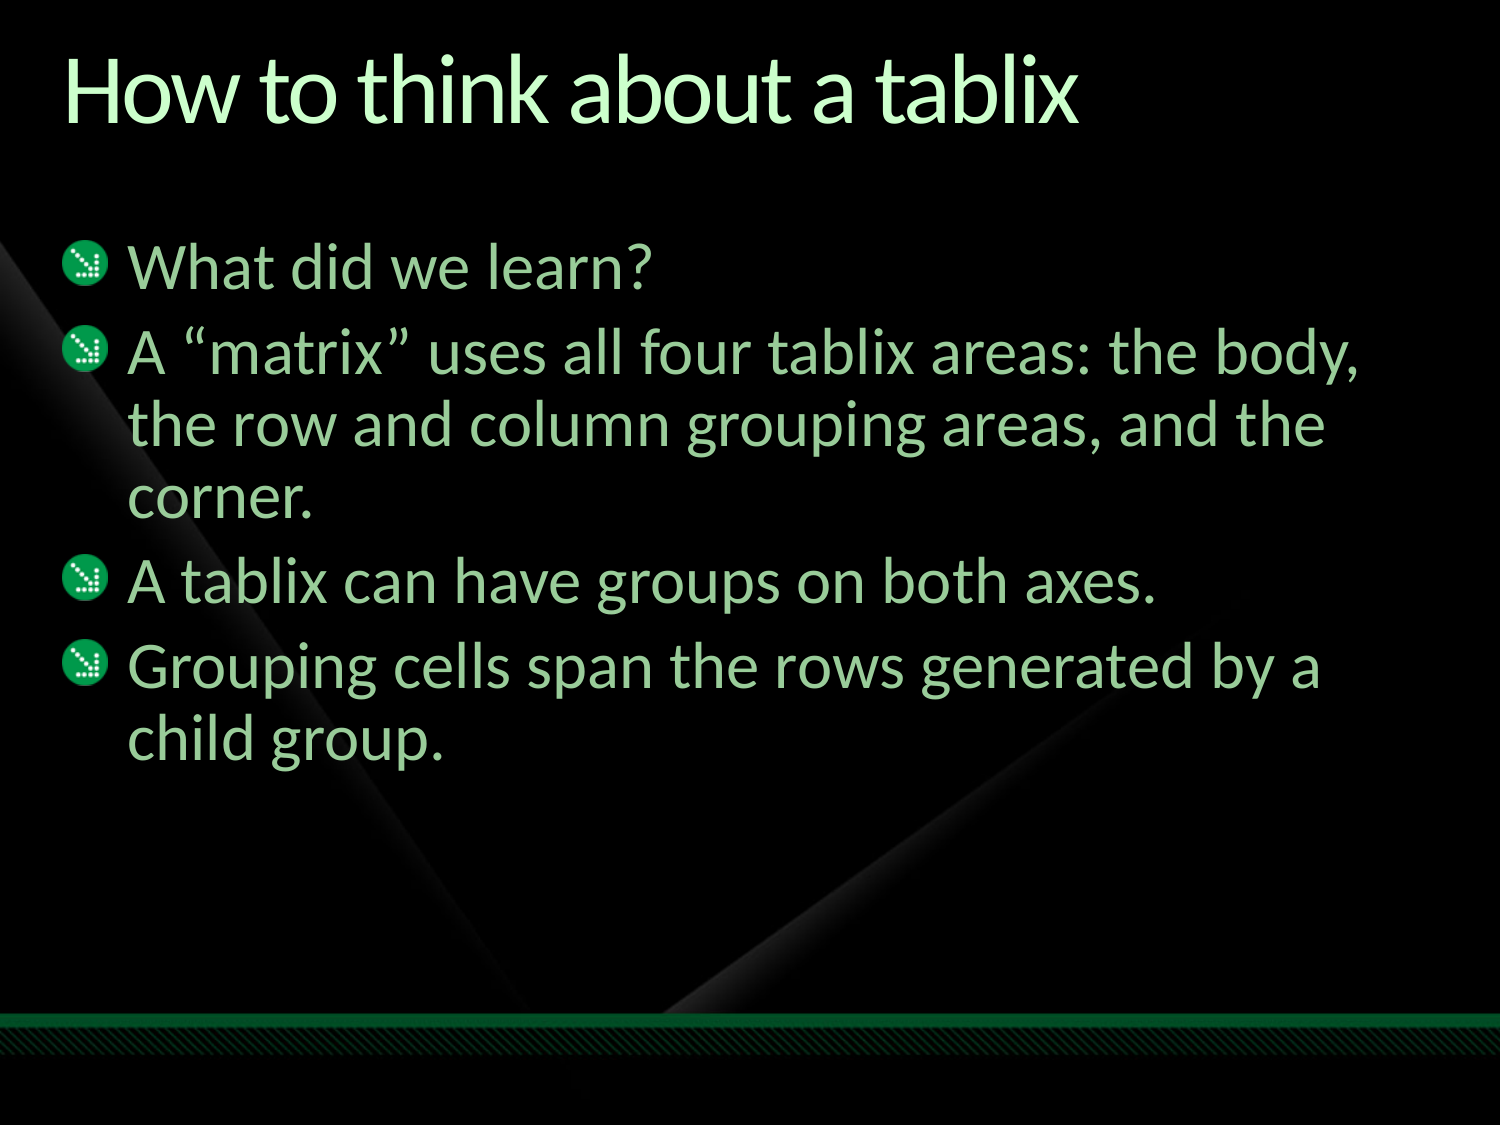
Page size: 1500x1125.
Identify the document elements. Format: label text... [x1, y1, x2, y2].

picture [0, 0, 1500, 1125]
title How to think about a tablix [62, 37, 1438, 147]
list What did we learn? A “matrix” uses all four tablix areas: the body, the row and column grouping areas, and the corner. A tablix can have groups on both axes. Grouping cells span the rows generated by a child group. [62, 231, 1438, 595]
